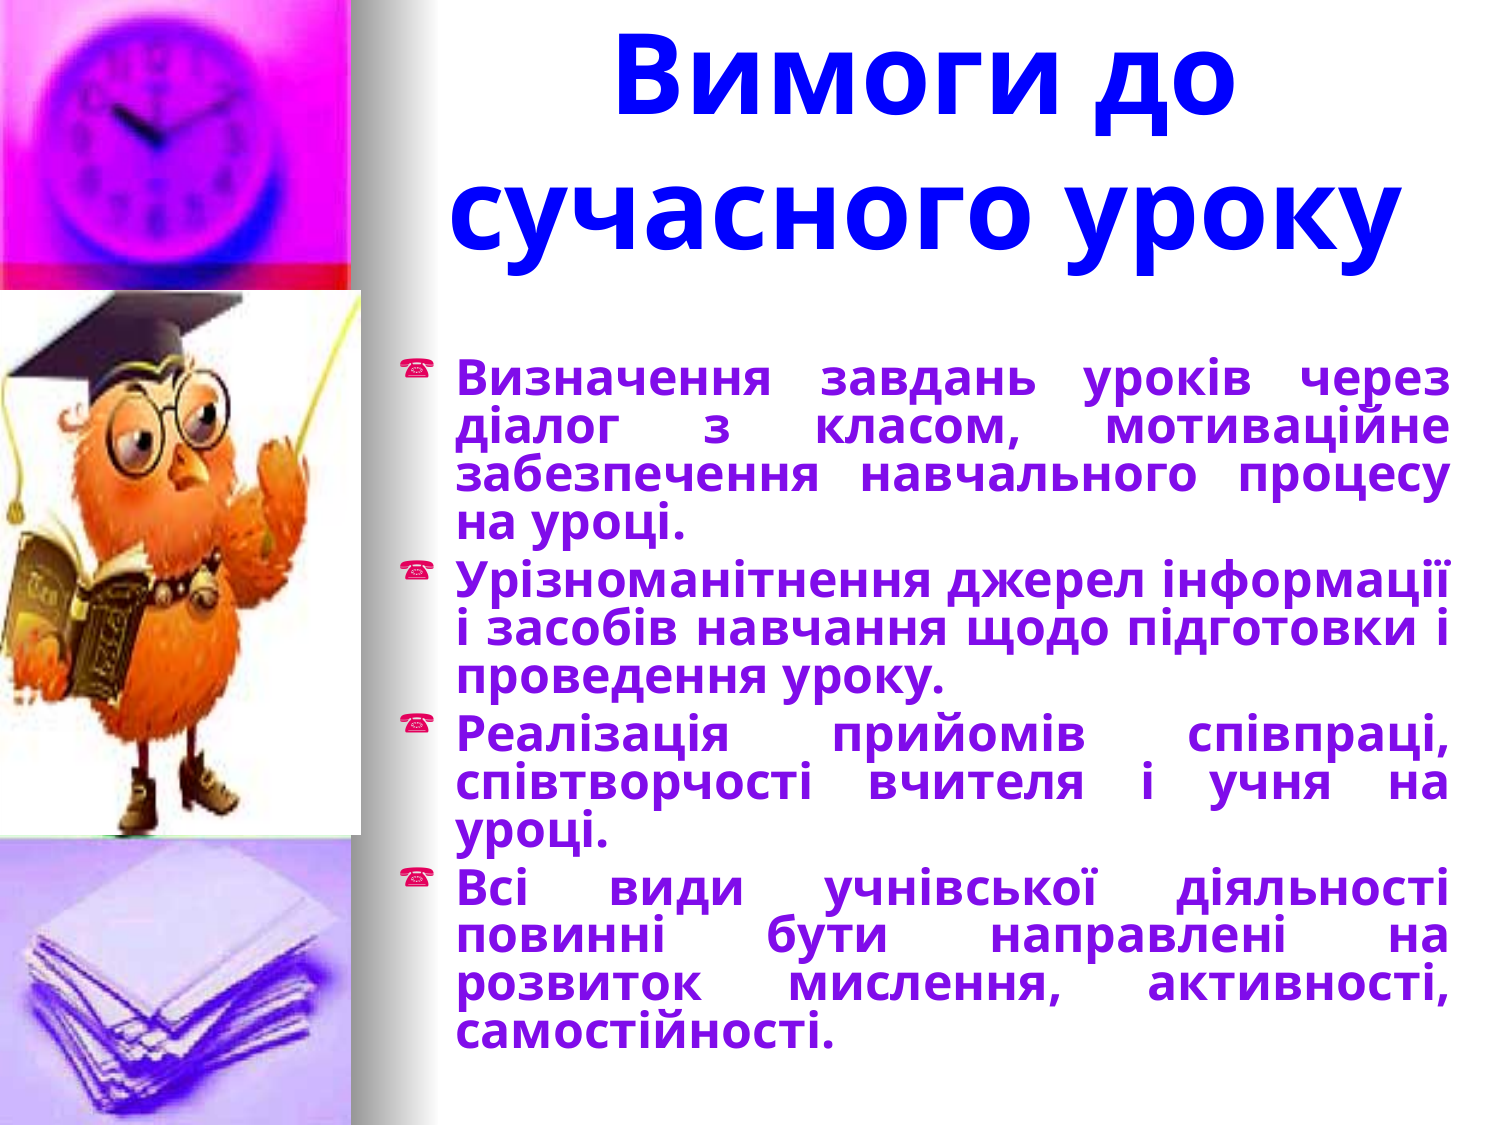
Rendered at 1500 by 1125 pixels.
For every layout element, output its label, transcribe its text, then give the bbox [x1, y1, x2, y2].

title Вимоги до сучасного уроку [399, 37, 1450, 238]
list Визначення завдань уроків через діалог з класом, мотиваційне забезпечення навчального процесу на уроці. Урізноманітнення джерел інформації і засобів навчання щодо підготовки і проведення уроку. Реалізація прийомів співпраці, співтворчості вчителя і учня на уроці. Всі види учнівської діяльності повинні бути направлені на розвиток мислення, активності, самостійності. [383, 349, 1467, 1123]
picture [0, 0, 361, 1125]
